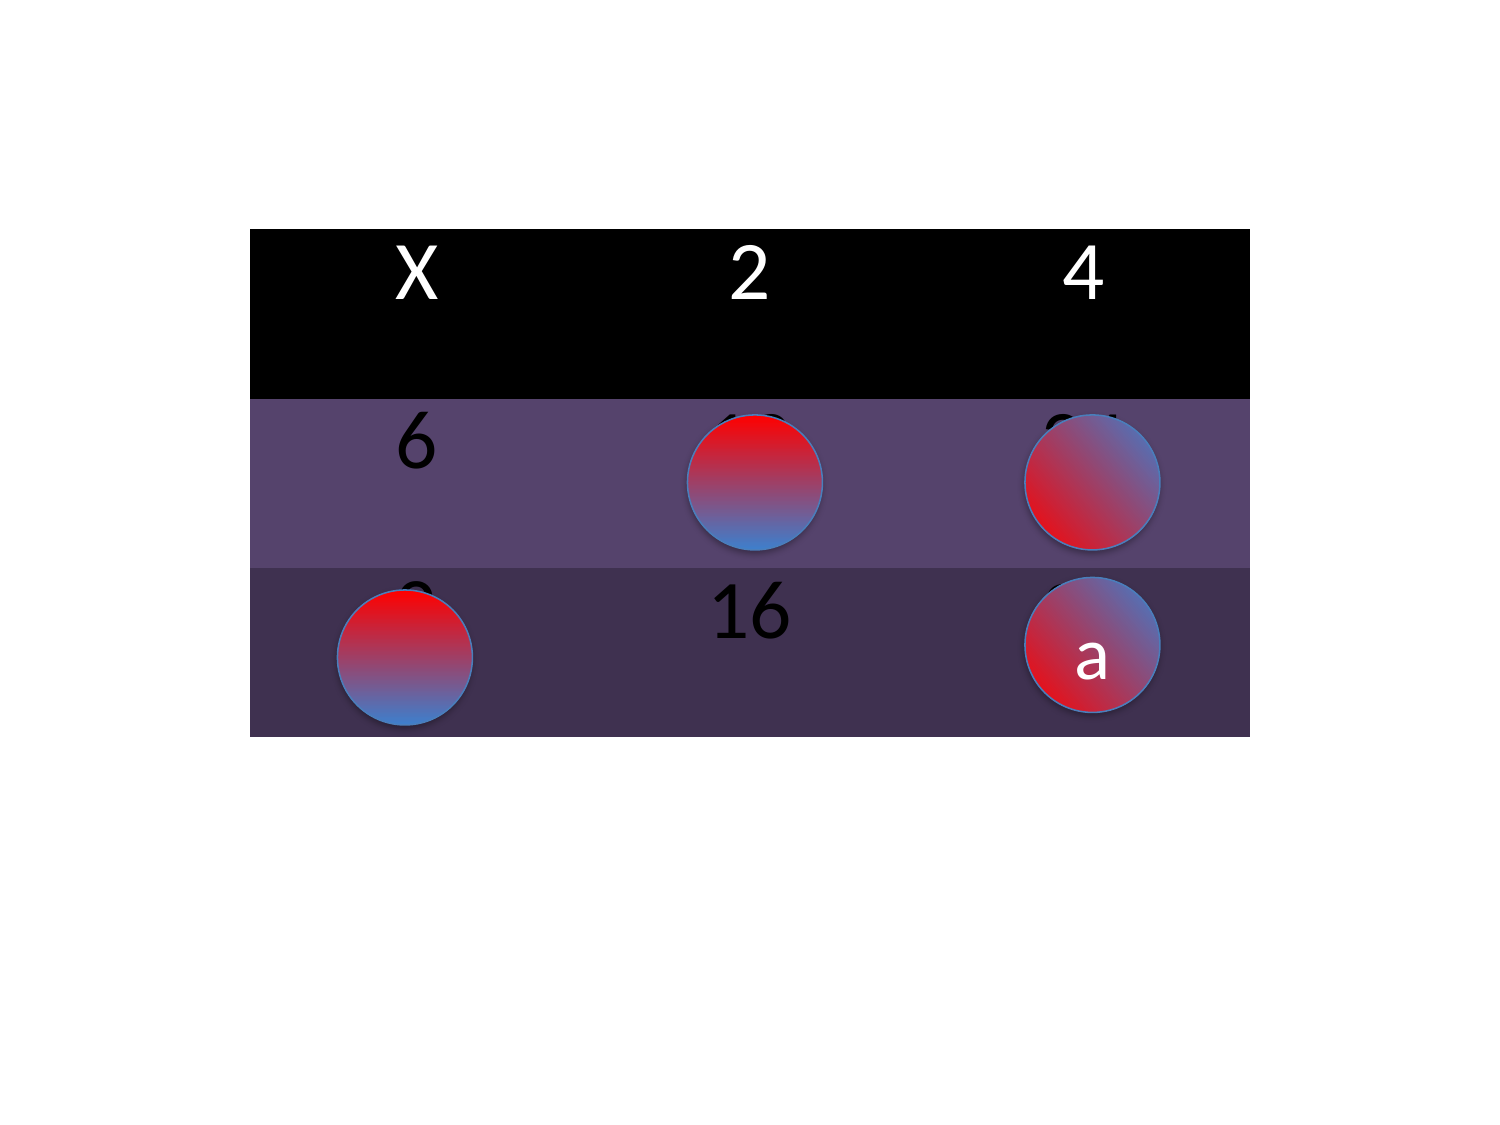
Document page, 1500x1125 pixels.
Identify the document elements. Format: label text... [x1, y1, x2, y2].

text_box [1024, 414, 1161, 551]
table_cell 24 [917, 399, 1250, 568]
table_header X [250, 229, 583, 399]
text_box a [1024, 576, 1161, 714]
text_box [686, 414, 824, 551]
table_cell 32 [917, 568, 1250, 737]
table_cell 16 [583, 568, 917, 737]
table_cell 12 [583, 399, 917, 568]
table_header 2 [583, 229, 917, 399]
table_cell 8 [250, 568, 583, 737]
text_box [336, 589, 474, 726]
table_header 4 [917, 229, 1250, 399]
table_cell 6 [250, 399, 583, 568]
